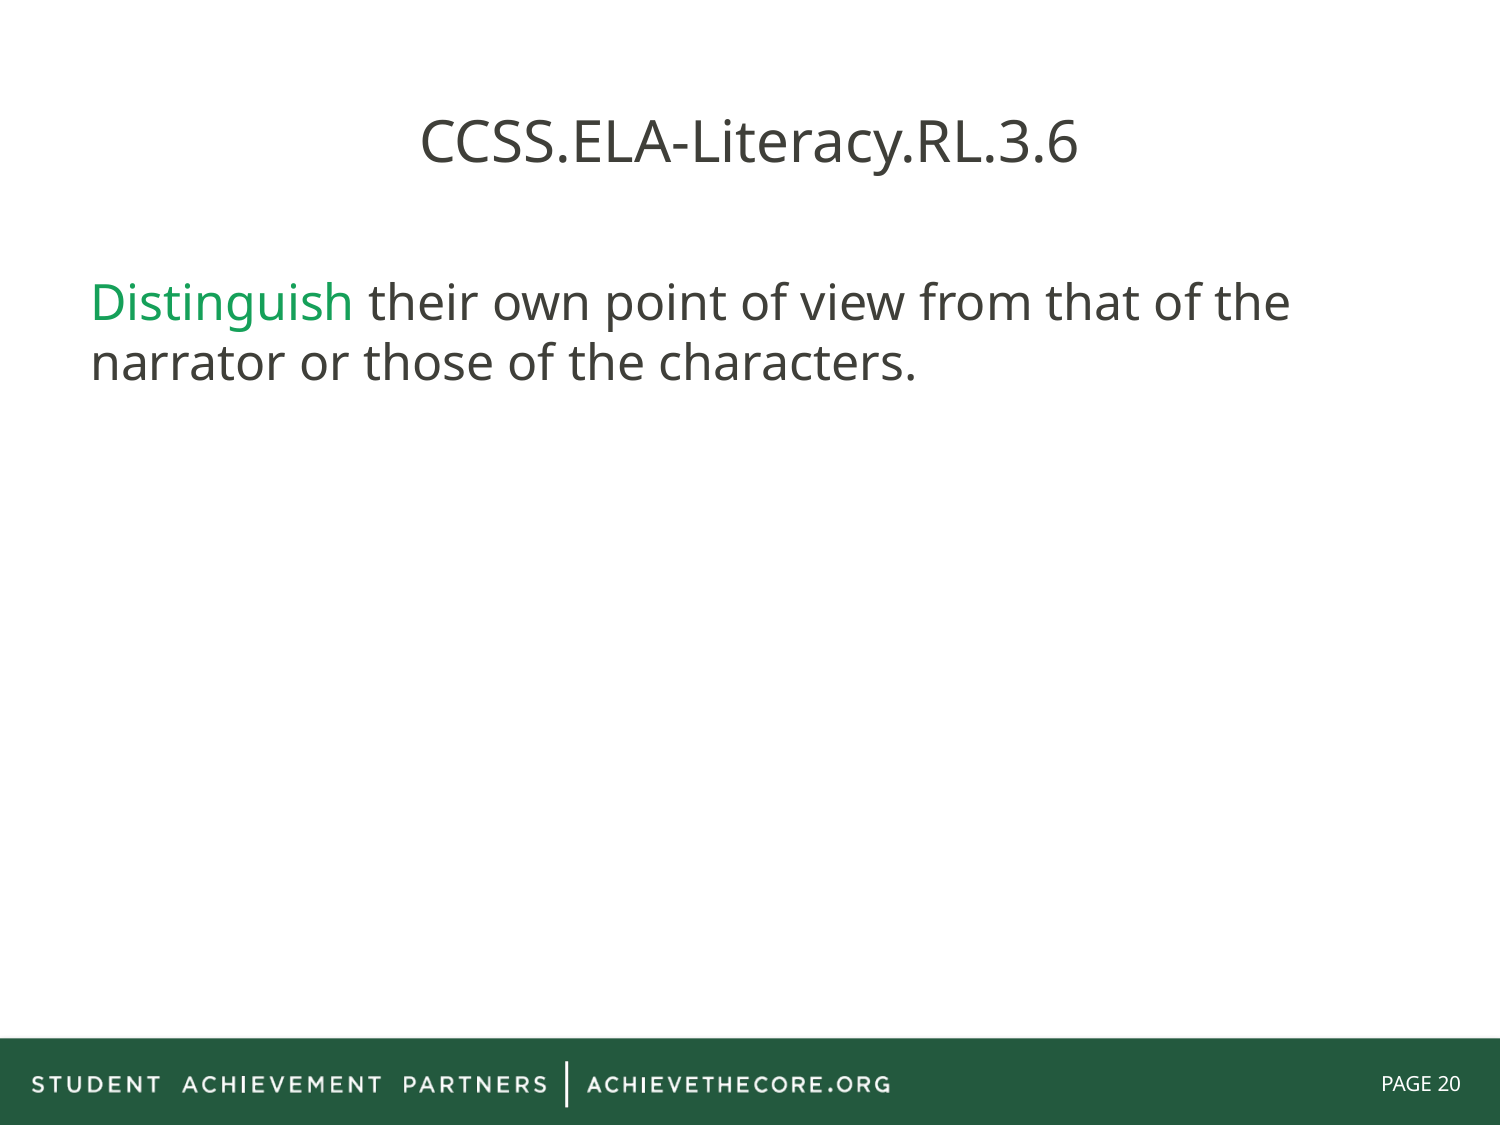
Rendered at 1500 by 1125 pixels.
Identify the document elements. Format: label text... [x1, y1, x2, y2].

title CCSS.ELA-Literacy.RL.3.6 [75, 45, 1425, 233]
list Distinguish their own point of view from that of the narrator or those of the characters. [75, 262, 1425, 1005]
